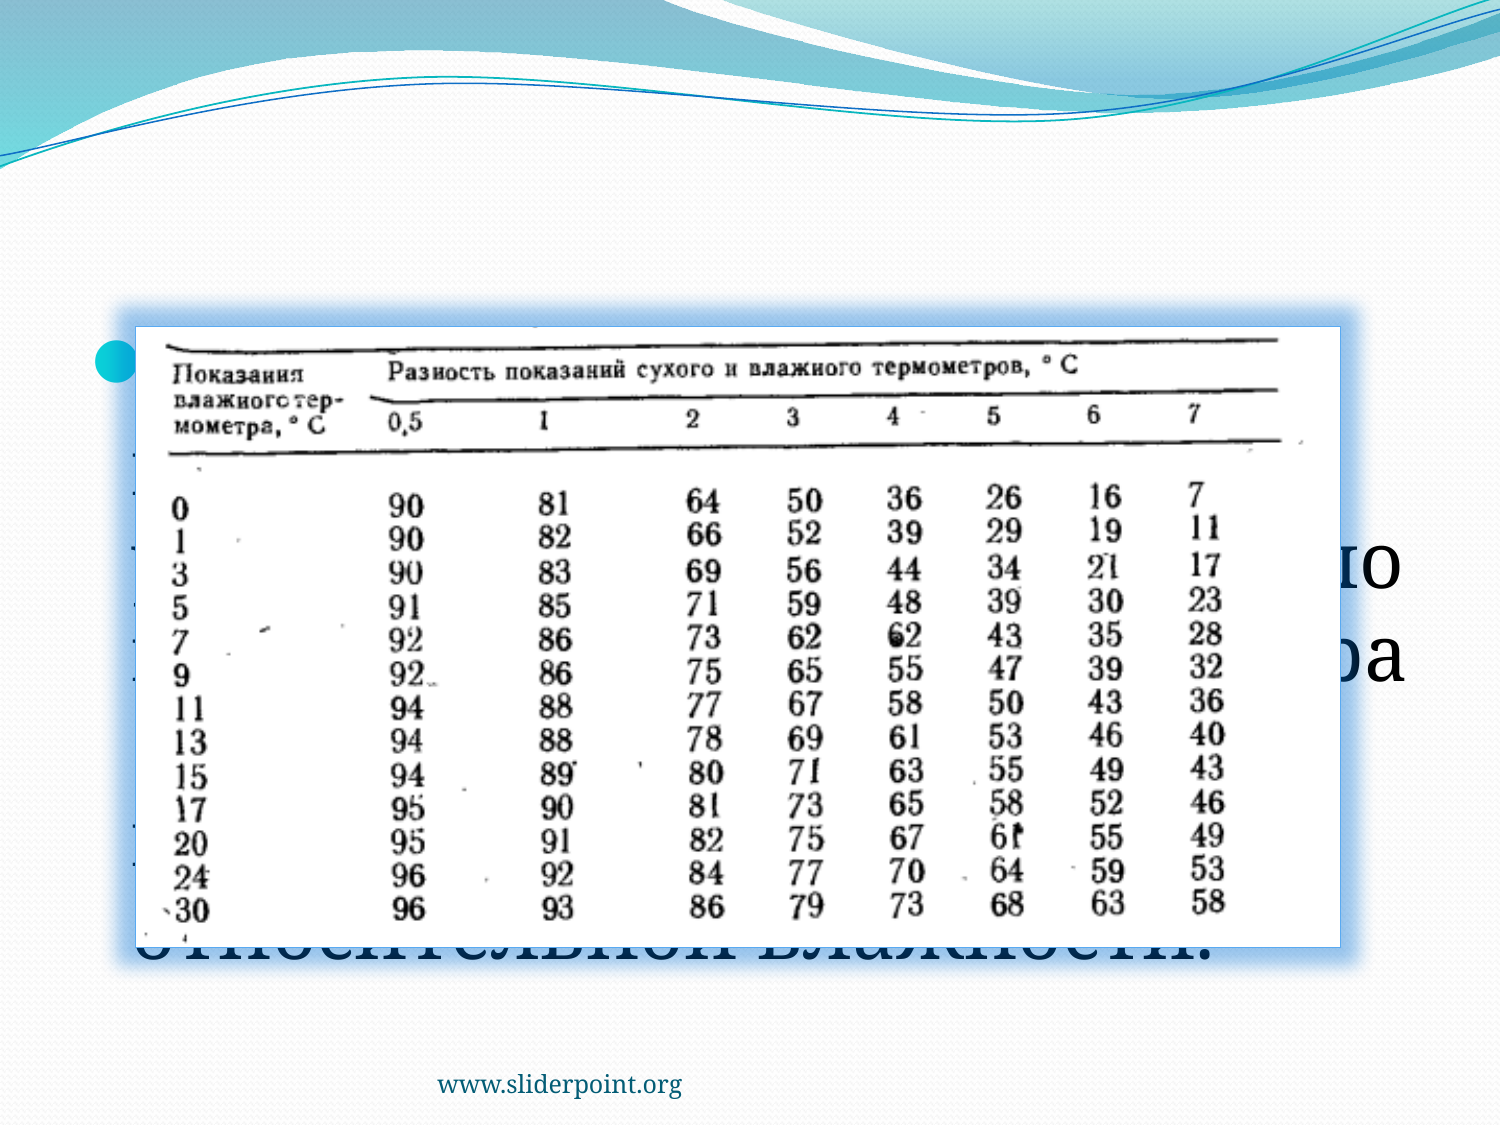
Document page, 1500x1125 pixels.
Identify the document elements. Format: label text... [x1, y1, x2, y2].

list Определив разность показаний сухого и увлажненного термометров , по психрометрической таблице, расположенной на психрометре, находят значение относительной влажности. [75, 317, 1425, 1038]
footer www.sliderpoint.org [437, 1042, 988, 1103]
picture [135, 325, 1341, 948]
